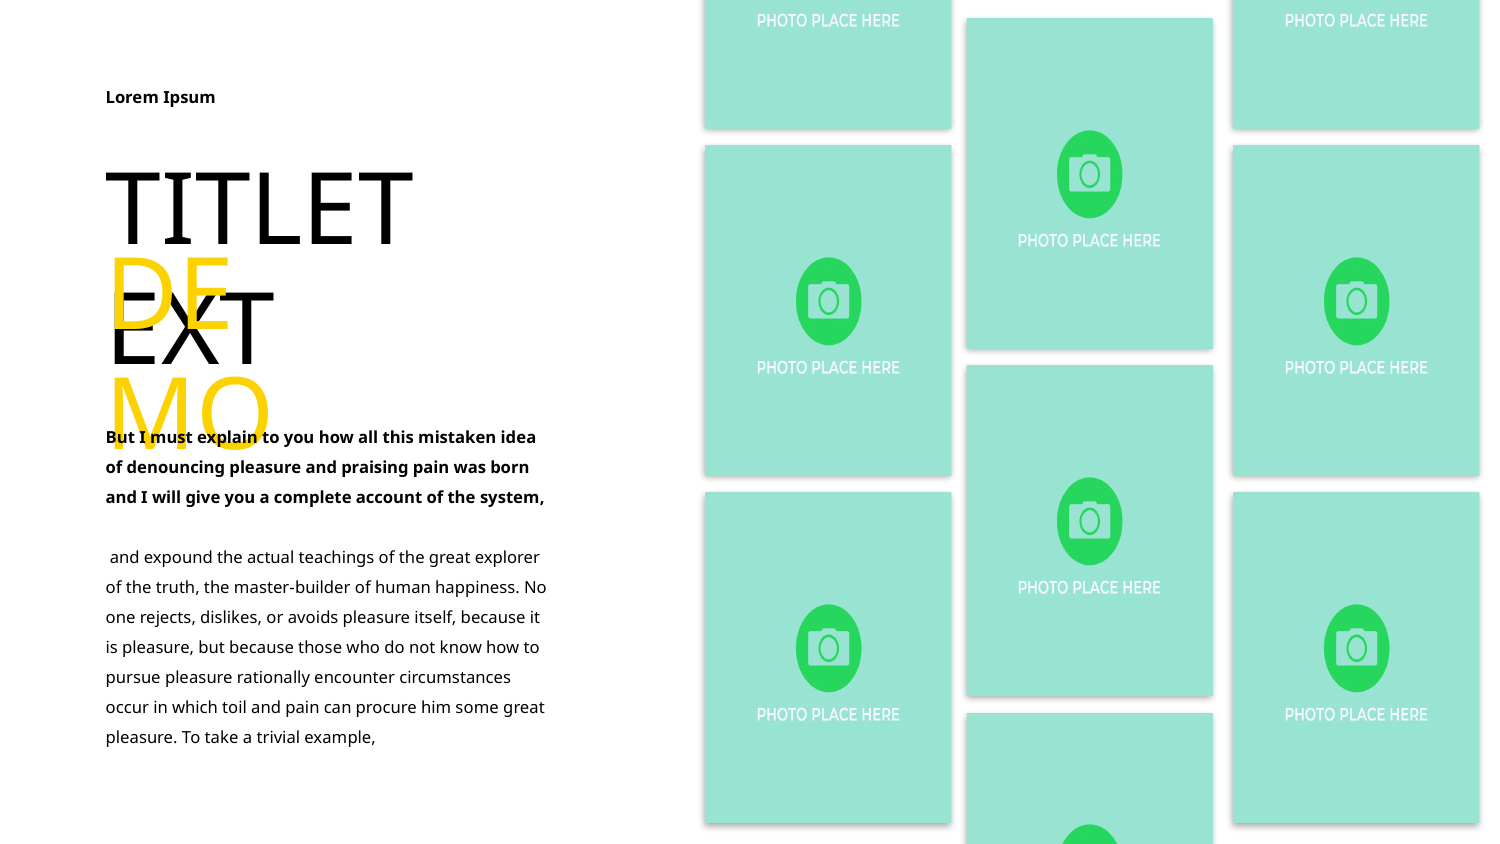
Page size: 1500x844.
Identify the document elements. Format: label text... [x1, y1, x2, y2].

text_box [966, 18, 1214, 349]
text_box [704, 0, 952, 129]
text_box [966, 365, 1214, 696]
text_box [704, 145, 952, 476]
text_box Lorem Ipsum [90, 79, 297, 115]
text_box TITLETEXT [90, 136, 449, 392]
text_box [704, 492, 952, 824]
text_box [1232, 492, 1480, 824]
text_box [1232, 145, 1480, 476]
text_box But I must explain to you how all this mistaken idea of denouncing pleasure and praising pain was born and I will give you a complete account of the system, and expound the actual teachings of the great explorer of the truth, the master-builder of human happiness. No one rejects, dislikes, or avoids pleasure itself, because it is pleasure, but because those who do not know how to pursue pleasure rationally encounter circumstances occur in which toil and pain can procure him some great pleasure. To take a trivial example, [90, 410, 567, 755]
text_box [1232, 0, 1480, 129]
text_box [966, 712, 1214, 844]
text_box DEMO [90, 222, 321, 410]
